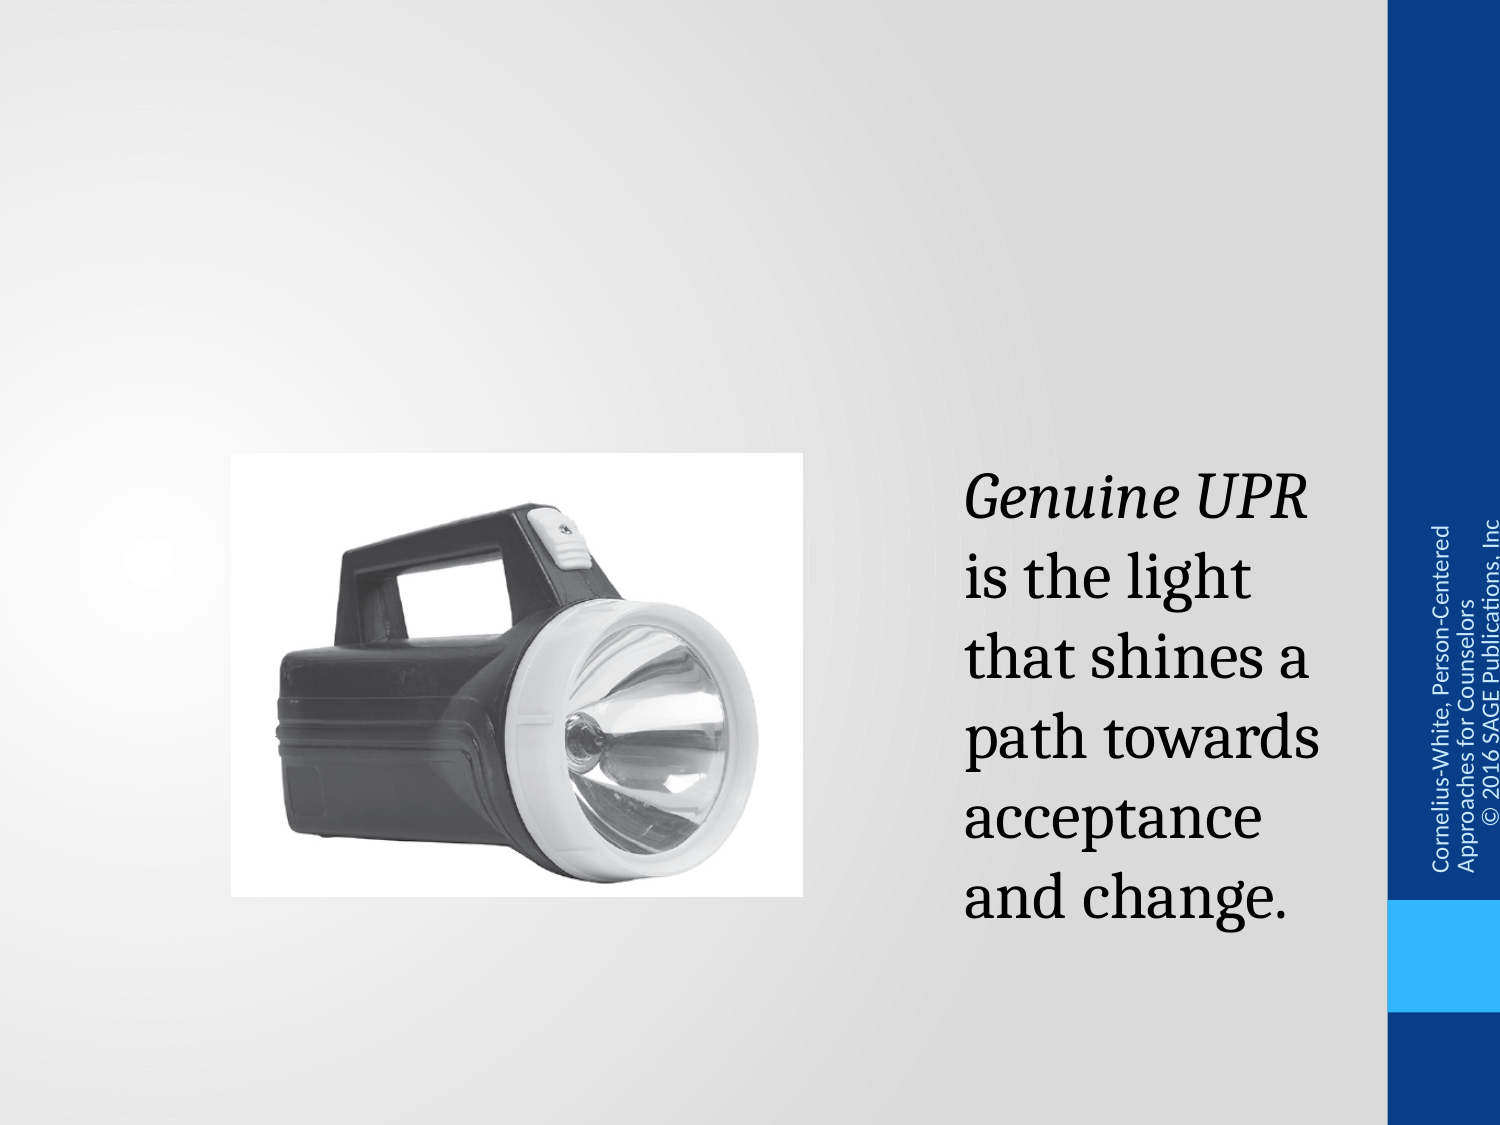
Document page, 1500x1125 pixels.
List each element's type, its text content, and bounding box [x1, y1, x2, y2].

footer Cornelius-White, Person-Centered Approaches for Counselors © 2016 SAGE Publications, Inc. [1408, 500, 1469, 889]
picture [230, 452, 804, 897]
text_box Genuine UPR is the light that shines a path towards acceptance and change. [949, 444, 1341, 854]
